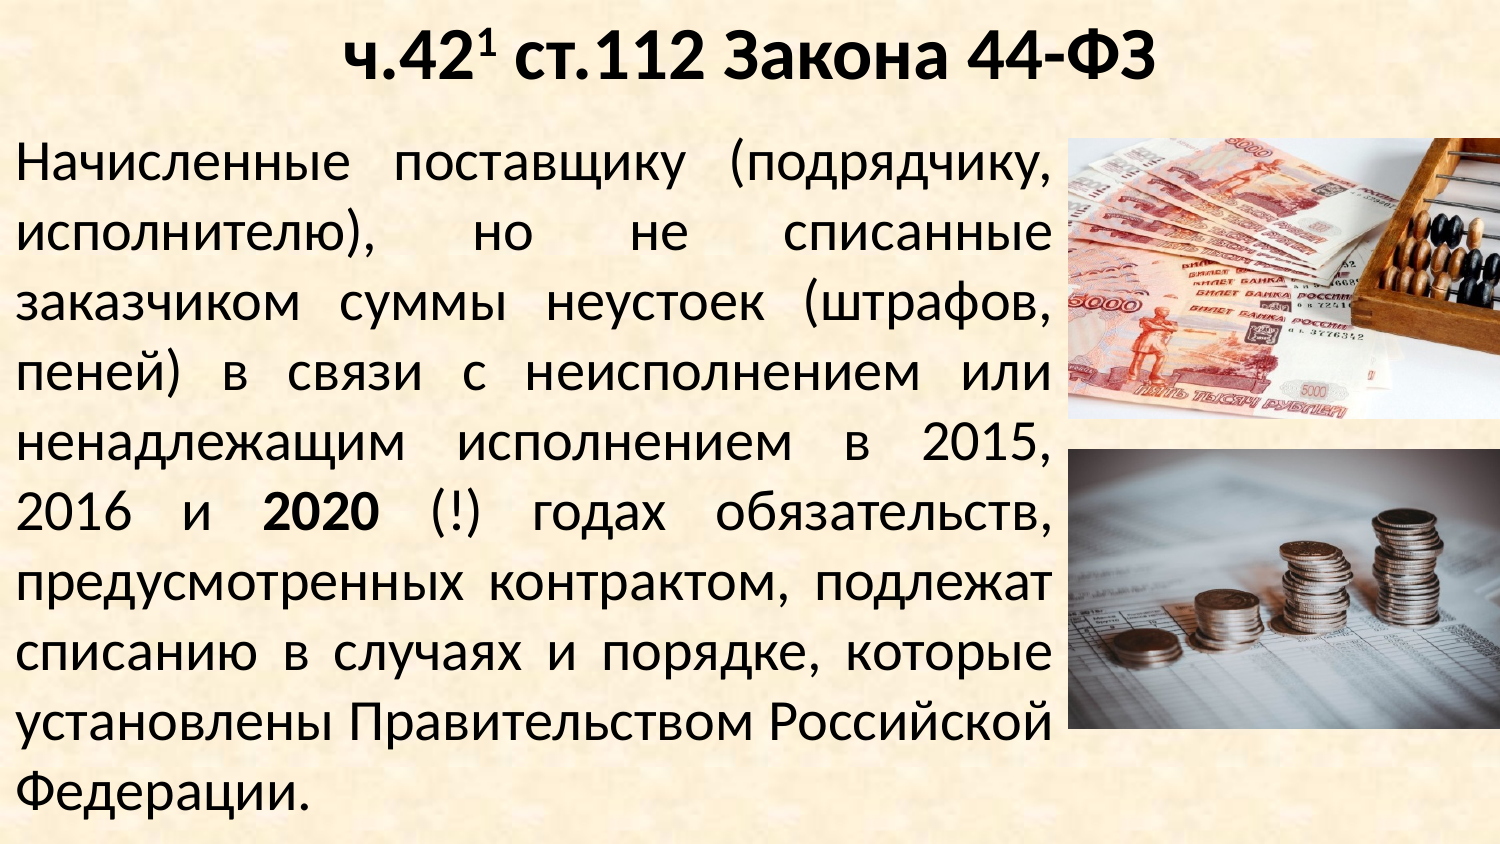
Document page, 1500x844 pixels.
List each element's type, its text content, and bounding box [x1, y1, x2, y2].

picture [0, 86, 1500, 844]
list Начисленные поставщику (подрядчику, исполнителю), но не списанные заказчиком суммы неустоек (штрафов, пеней) в связи с неисполнением или ненадлежащим исполнением в 2015, 2016 и 2020 (!) годах обязательств, предусмотренных контрактом, подлежат списанию в случаях и порядке, которые установлены Правительством Российской Федерации. [0, 114, 1069, 844]
text_box ч.421 ст.112 Закона 44-ФЗ [0, 0, 1500, 86]
